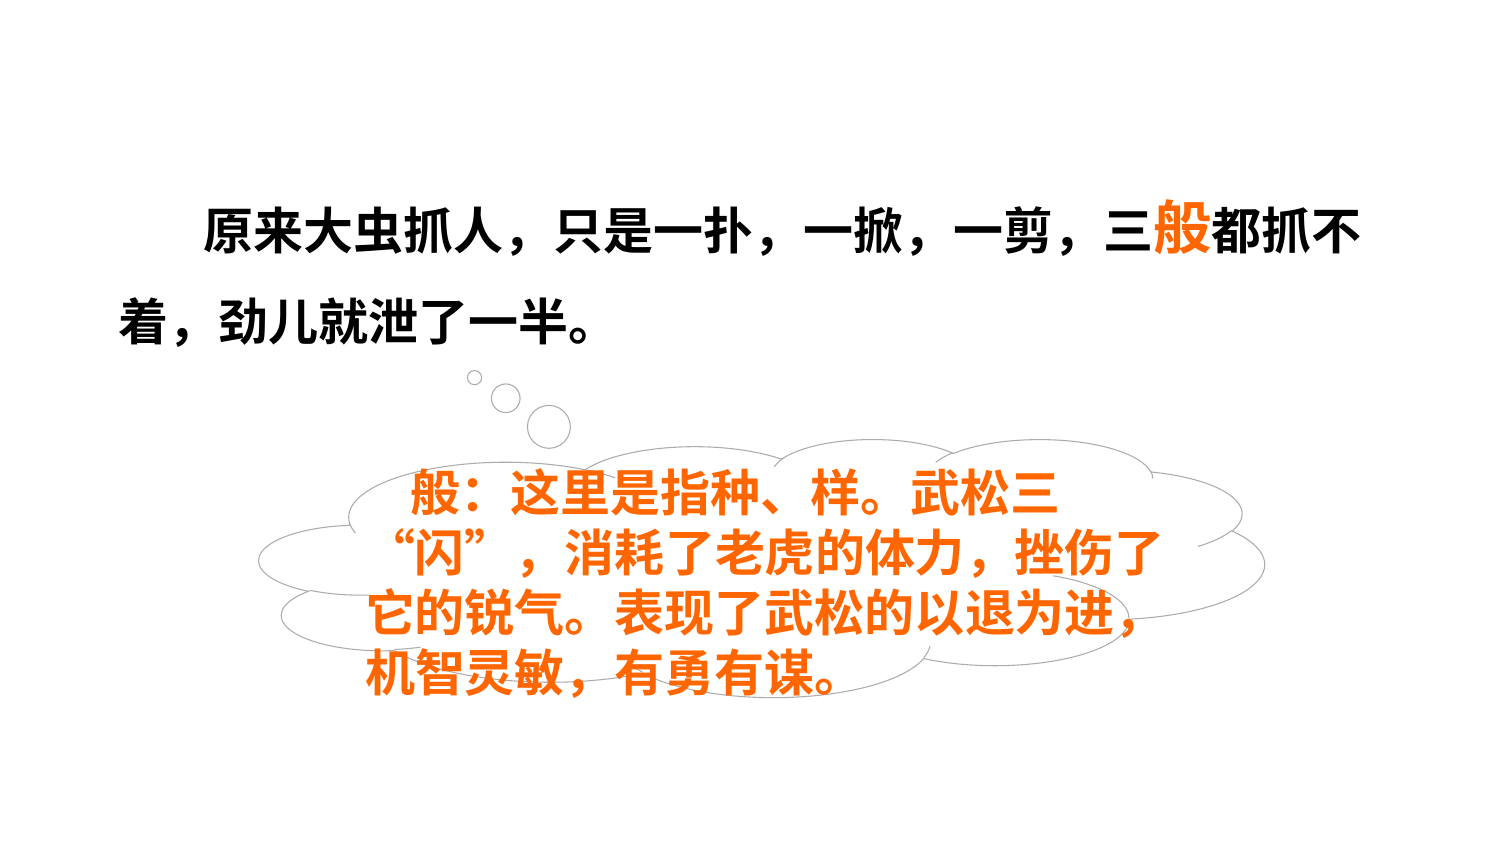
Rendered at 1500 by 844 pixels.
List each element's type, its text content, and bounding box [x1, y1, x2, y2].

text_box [259, 438, 1265, 834]
text_box 原来大虫抓人，只是一扑，一掀，一剪，三般都抓不着，劲儿就泄了一半。 [104, 148, 1402, 359]
